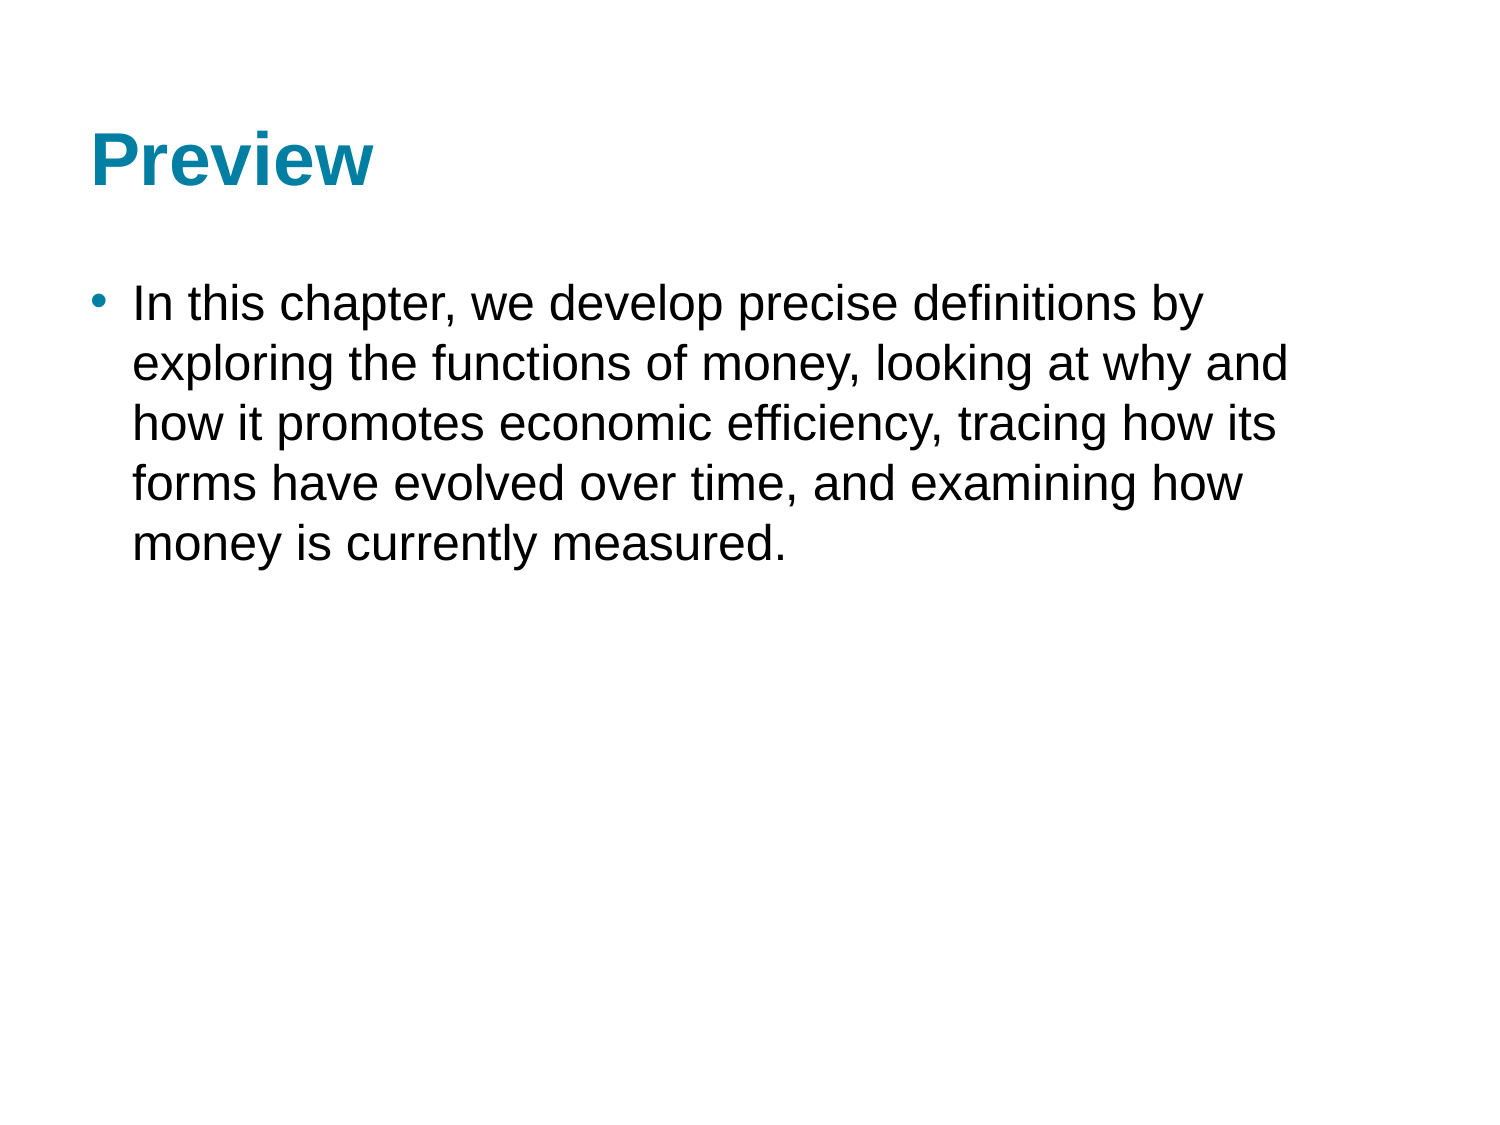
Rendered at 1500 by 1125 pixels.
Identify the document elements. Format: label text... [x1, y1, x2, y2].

title Preview [75, 35, 1425, 216]
list In this chapter, we develop precise definitions by exploring the functions of money, looking at why and how it promotes economic efficiency, tracing how its forms have evolved over time, and examining how money is currently measured. [75, 255, 1399, 1021]
